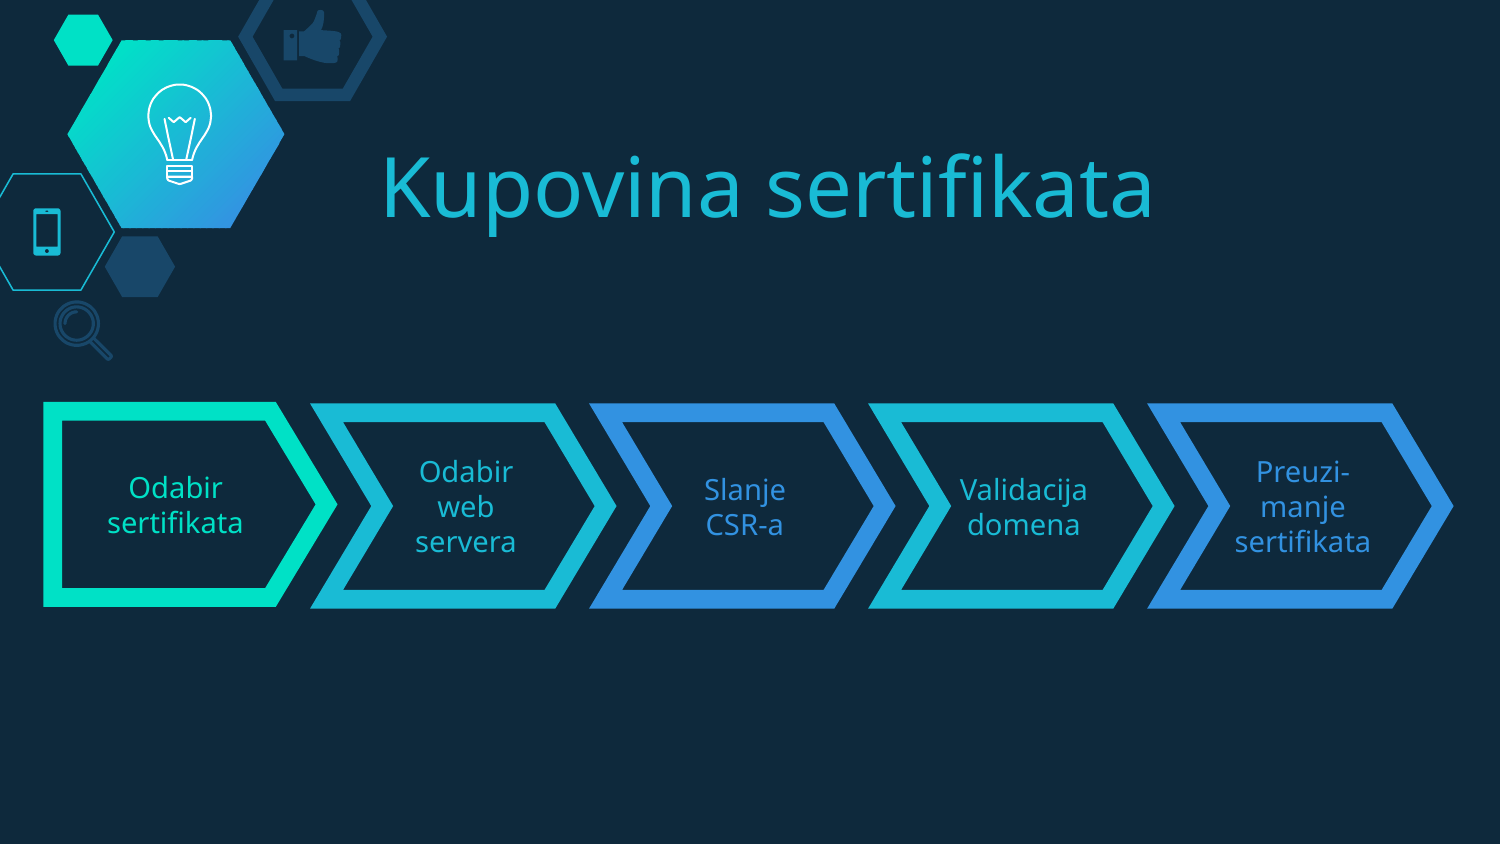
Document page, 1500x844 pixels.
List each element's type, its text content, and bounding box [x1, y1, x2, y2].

text_box Preuzi- manje sertifikata [1163, 412, 1443, 600]
text_box Odabir sertifikata [52, 411, 327, 598]
text_box Odabir web servera [326, 412, 606, 600]
title Kupovina sertifikata [364, 119, 1341, 226]
text_box Slanje CSR-a [605, 412, 885, 600]
text_box Validacija domena [884, 412, 1164, 600]
